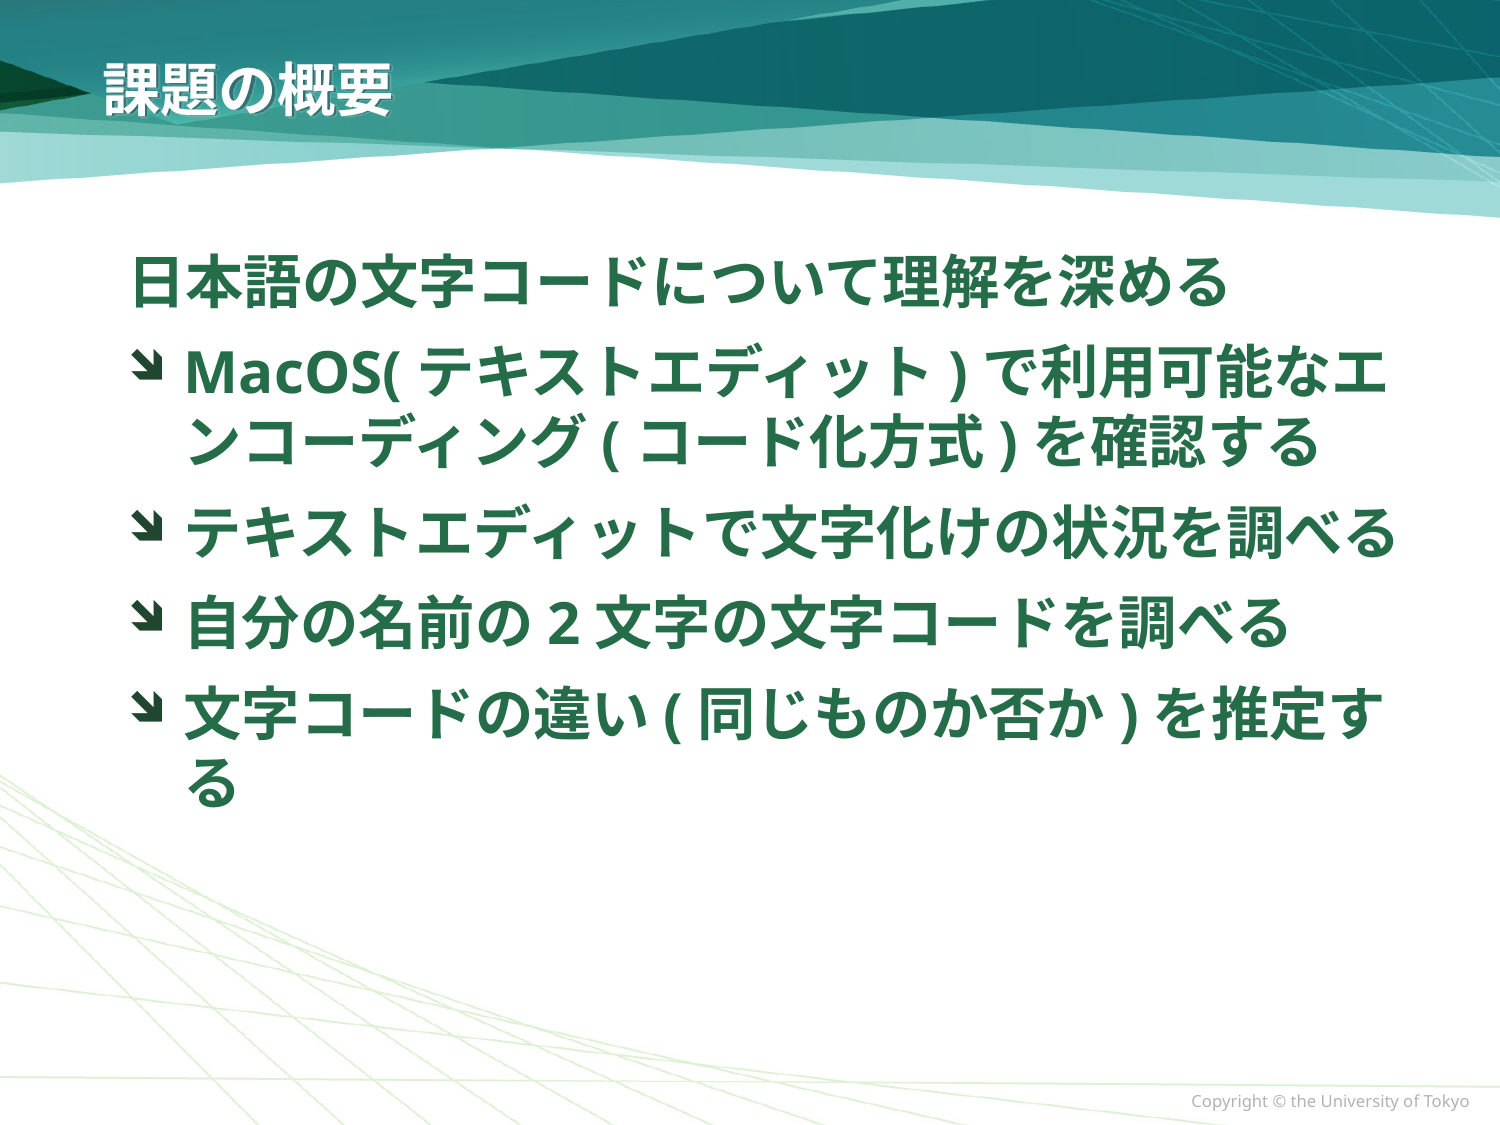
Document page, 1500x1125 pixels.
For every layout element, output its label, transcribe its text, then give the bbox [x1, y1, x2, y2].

list 日本語の文字コードについて理解を深める MacOS(テキストエディット)で利用可能なエンコーディング(コード化方式)を確認する テキストエディットで文字化けの状況を調べる 自分の名前の2文字の文字コードを調べる 文字コードの違い(同じものか否か)を推定する [112, 237, 1450, 1070]
title 課題の概要 [87, 41, 1450, 135]
picture [0, 0, 1500, 1125]
